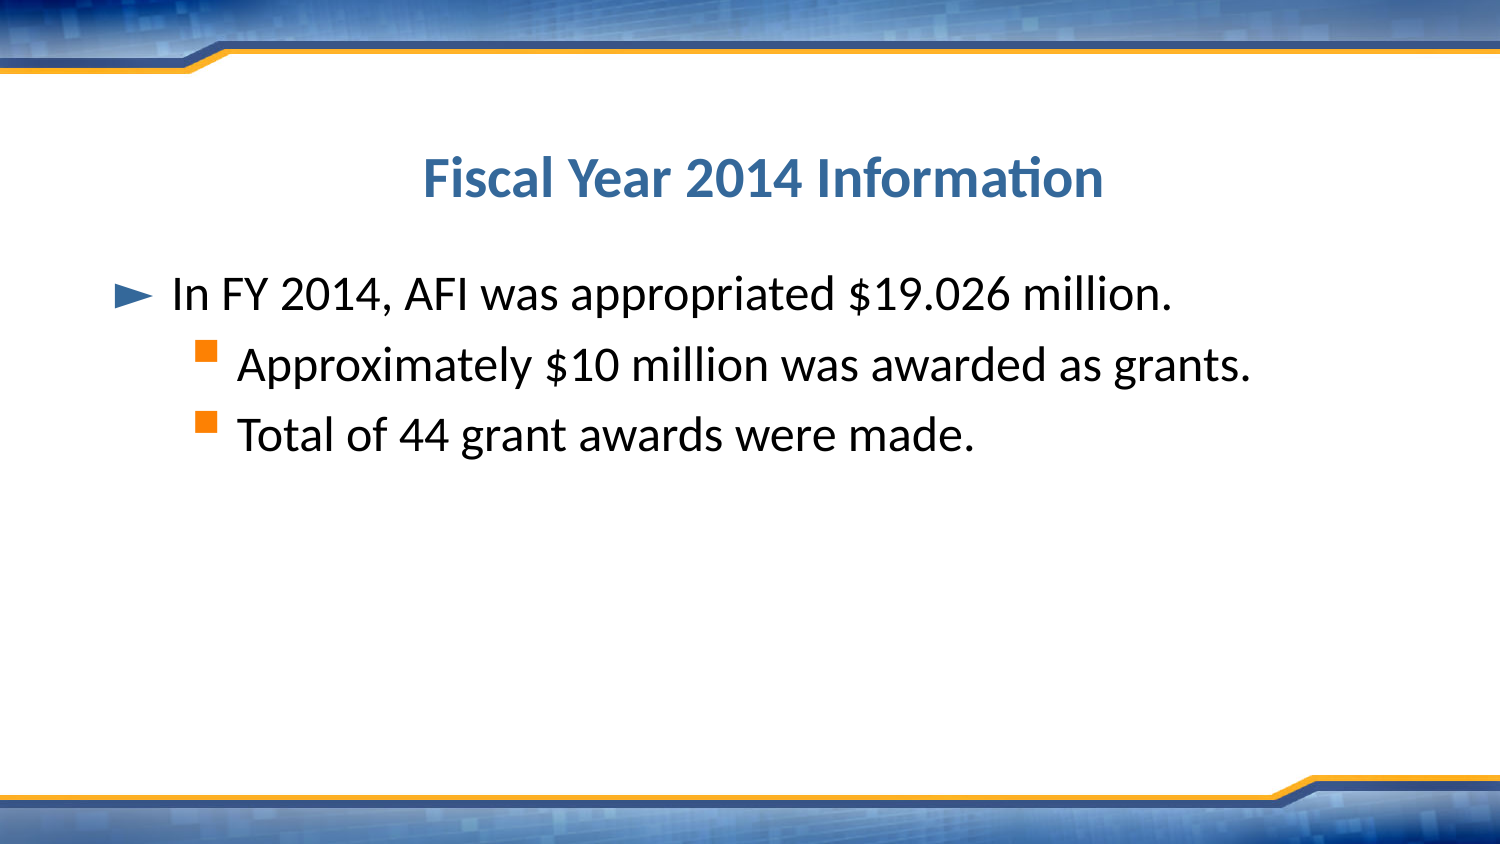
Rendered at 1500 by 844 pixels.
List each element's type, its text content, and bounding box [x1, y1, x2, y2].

title Fiscal Year 2014 Information [87, 131, 1442, 235]
list In FY 2014, AFI was appropriated $19.026 million. Approximately $10 million was awarded as grants. Total of 44 grant awards were made. [99, 253, 1442, 704]
picture [0, 0, 1500, 844]
